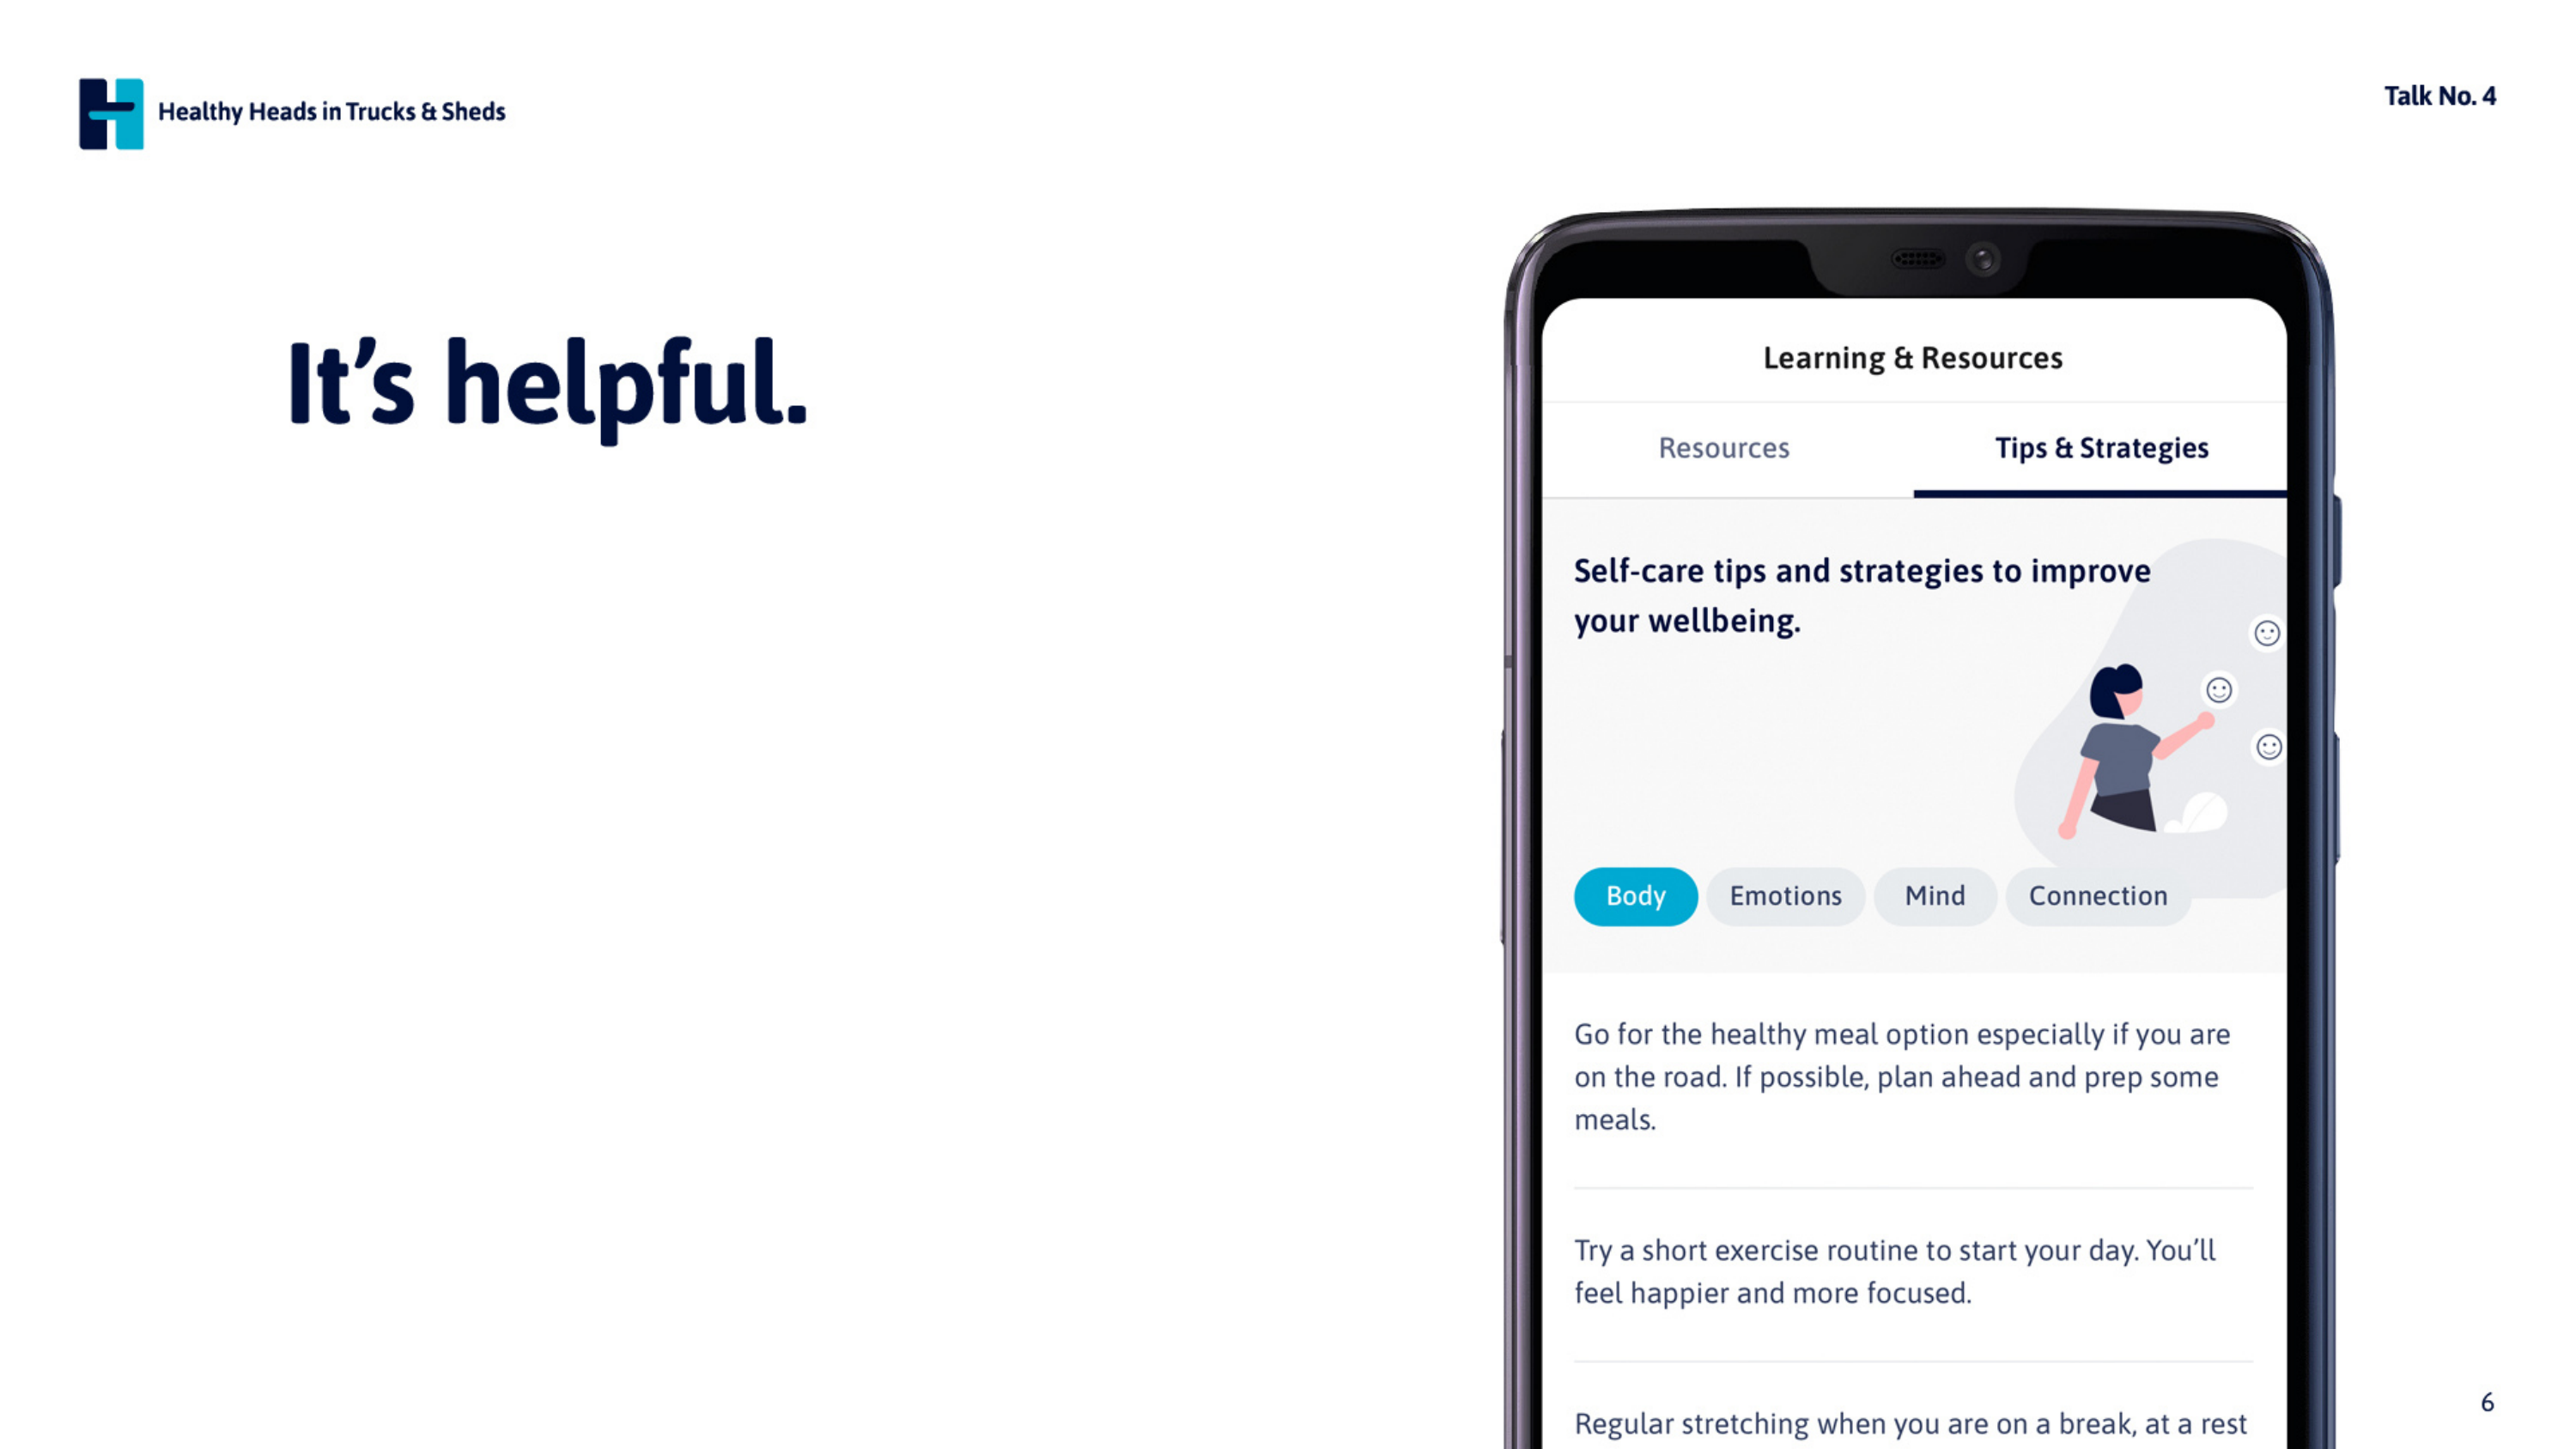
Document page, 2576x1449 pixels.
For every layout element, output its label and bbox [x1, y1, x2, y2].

text_box [0, 0, 2576, 1449]
